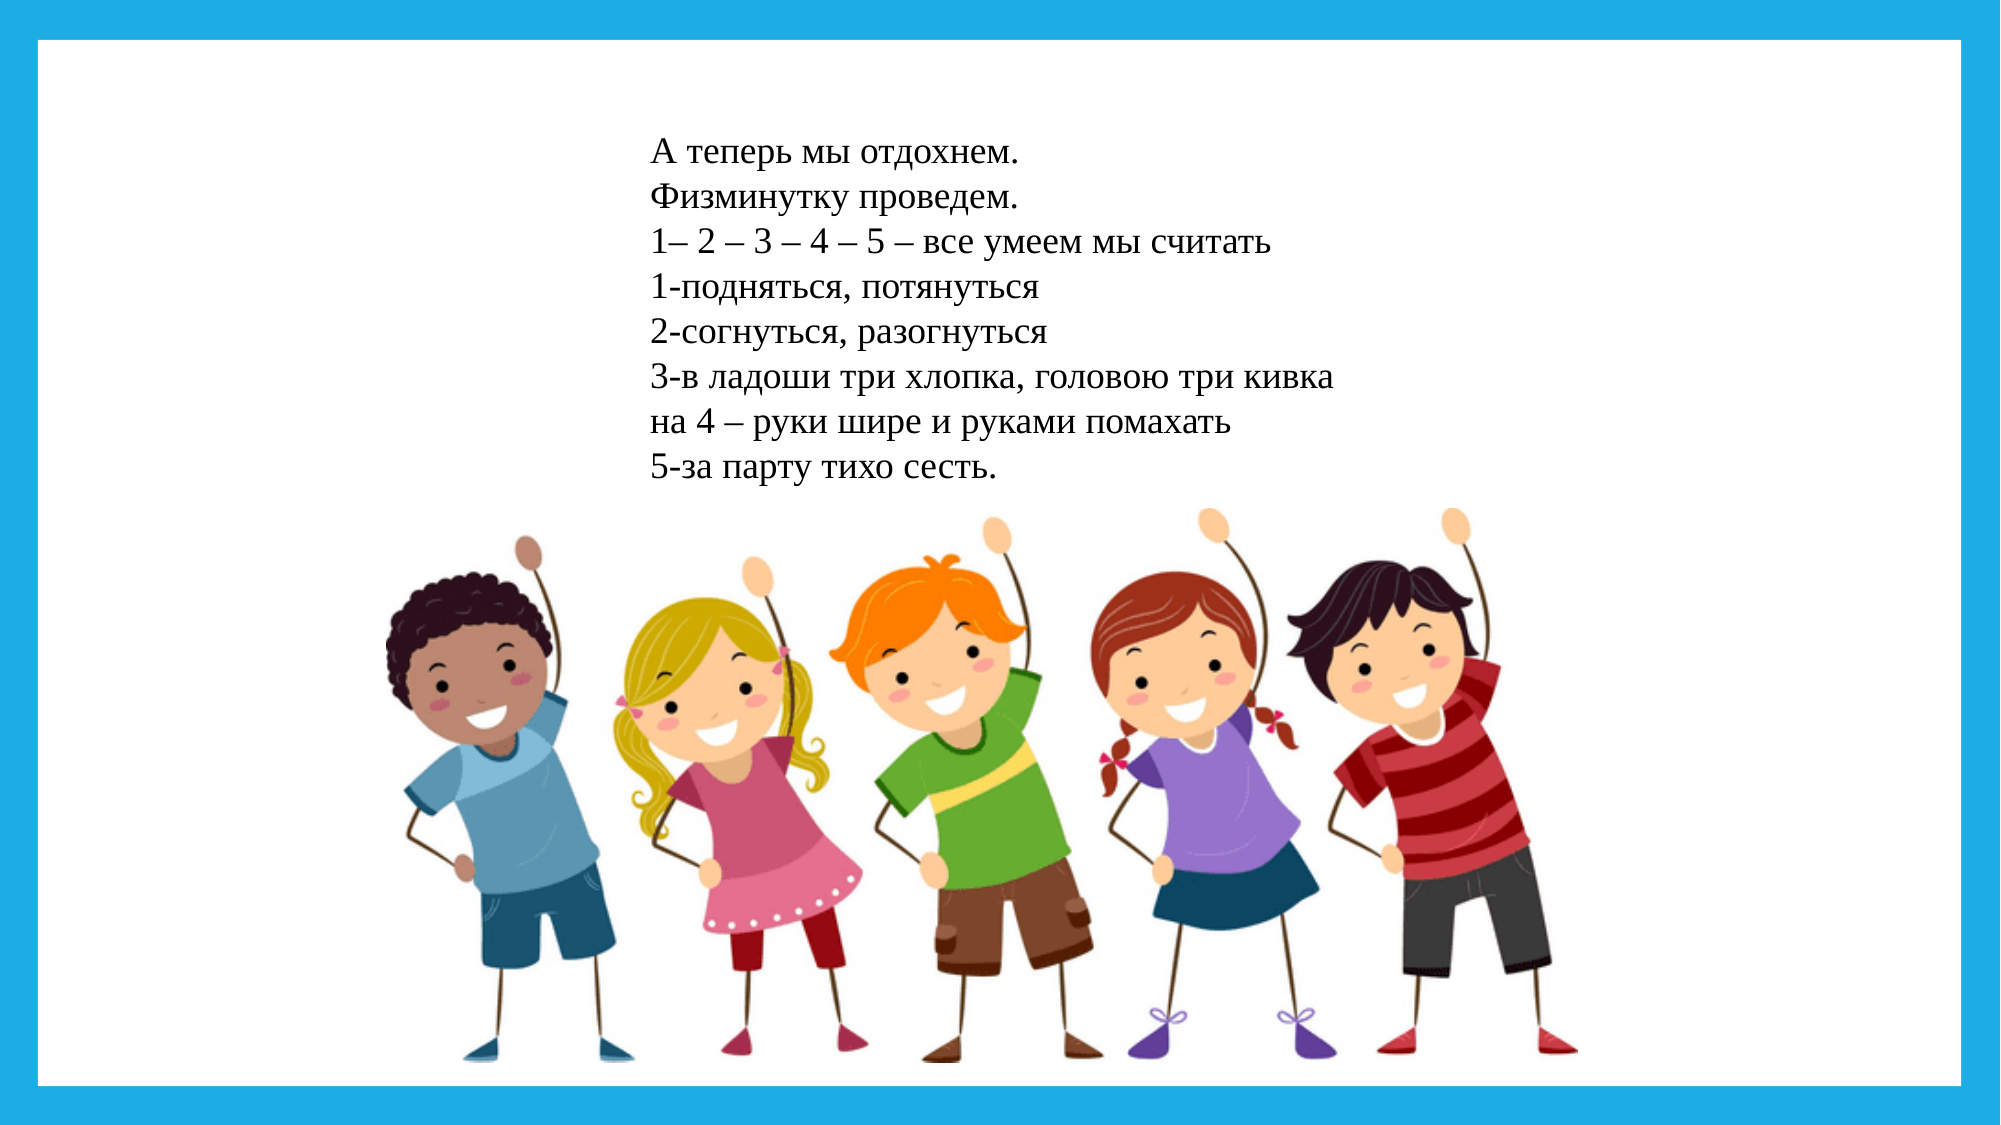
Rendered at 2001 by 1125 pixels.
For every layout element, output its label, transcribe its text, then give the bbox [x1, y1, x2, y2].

picture [385, 508, 1578, 1064]
text_box А теперь мы отдохнем. Физминутку проведем. 1– 2 – 3 – 4 – 5 – все умеем мы считать 1-подняться, потянуться 2-согнуться, разогнуться 3-в ладоши три хлопка, головою три кивка на 4 – руки шире и руками помахать 5-за парту тихо сесть. [635, 118, 1365, 494]
